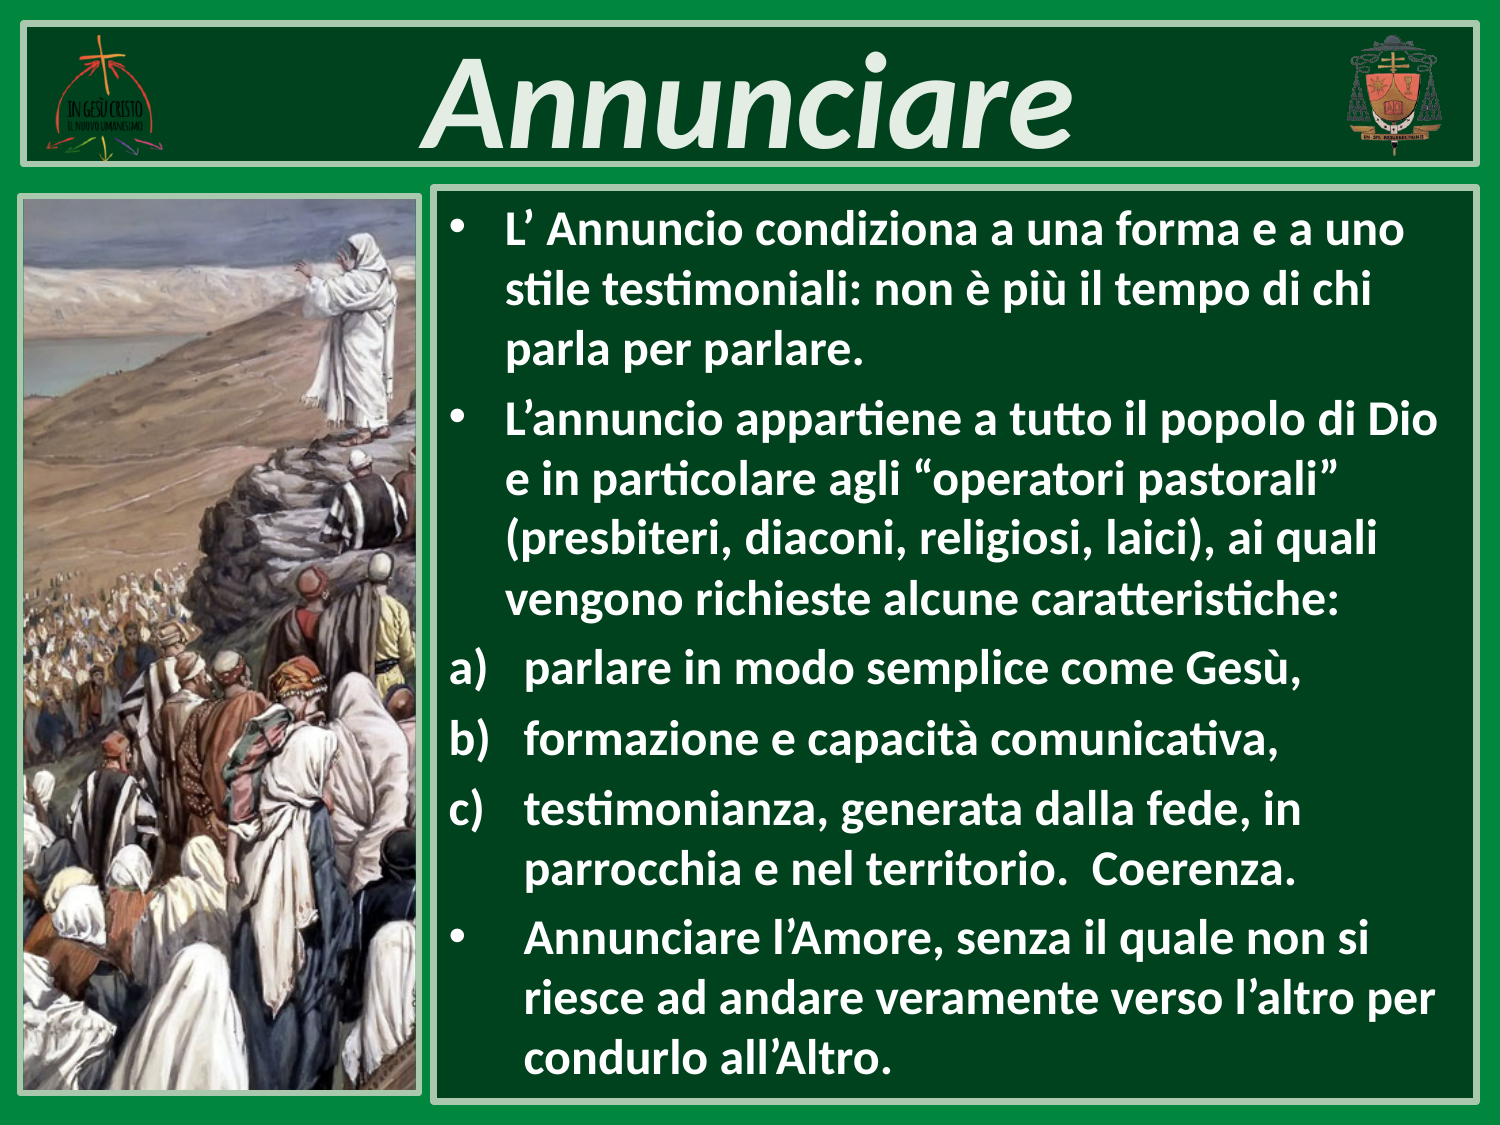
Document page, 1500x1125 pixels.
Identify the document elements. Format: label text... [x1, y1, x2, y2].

picture [46, 34, 164, 162]
list L’ Annuncio condiziona a una forma e a uno stile testimoniali: non è più il tempo di chi parla per parlare. L’annuncio appartiene a tutto il popolo di Dio e in particolare agli “operatori pastorali” (presbiteri, diaconi, religiosi, laici), ai quali vengono richieste alcune caratteristiche: parlare in modo semplice come Gesù, formazione e capacità comunicativa, testimonianza, generata dalla fede, in parrocchia e nel territorio. Coerenza. Annunciare l’Amore, senza il quale non si riesce ad andare veramente verso l’altro per condurlo all’Altro. [433, 187, 1477, 1102]
title Annunciare [23, 23, 1477, 164]
picture [1347, 34, 1443, 157]
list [23, 198, 416, 1091]
